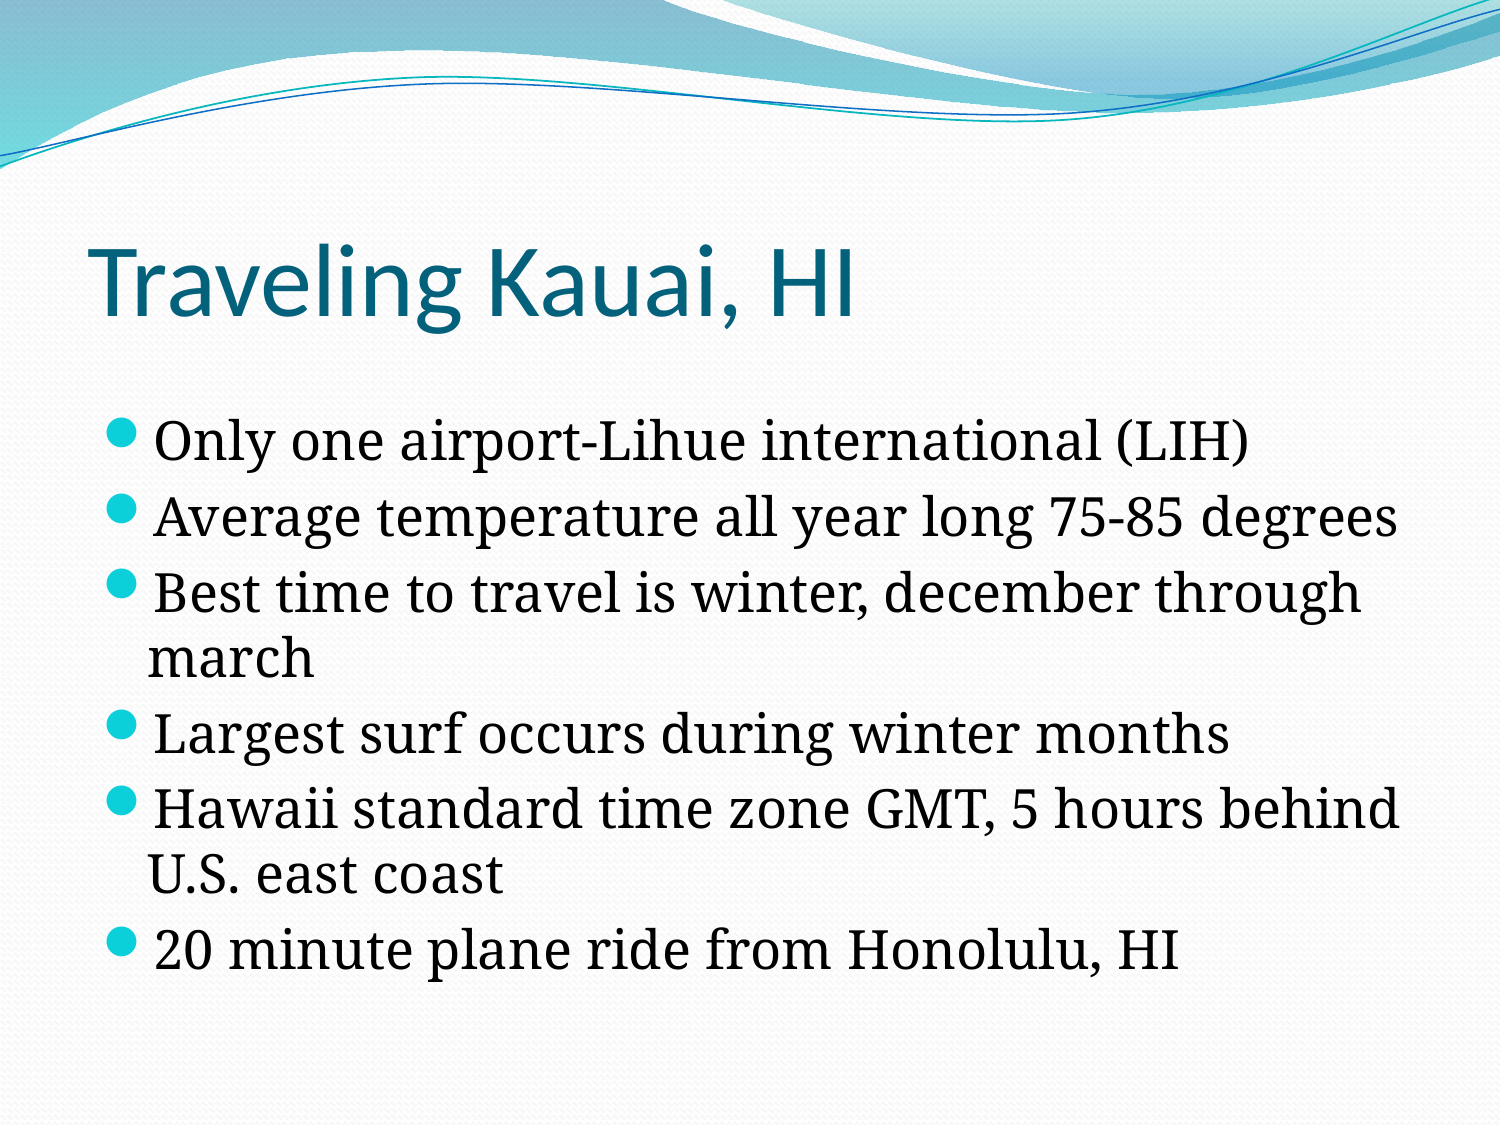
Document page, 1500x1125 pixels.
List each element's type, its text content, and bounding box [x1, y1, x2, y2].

list Only one airport-Lihue international (LIH) Average temperature all year long 75-85 degrees Best time to travel is winter, december through march Largest surf occurs during winter months Hawaii standard time zone GMT, 5 hours behind U.S. east coast 20 minute plane ride from Honolulu, HI [87, 399, 1438, 1120]
title Traveling Kauai, HI [87, 149, 1438, 338]
